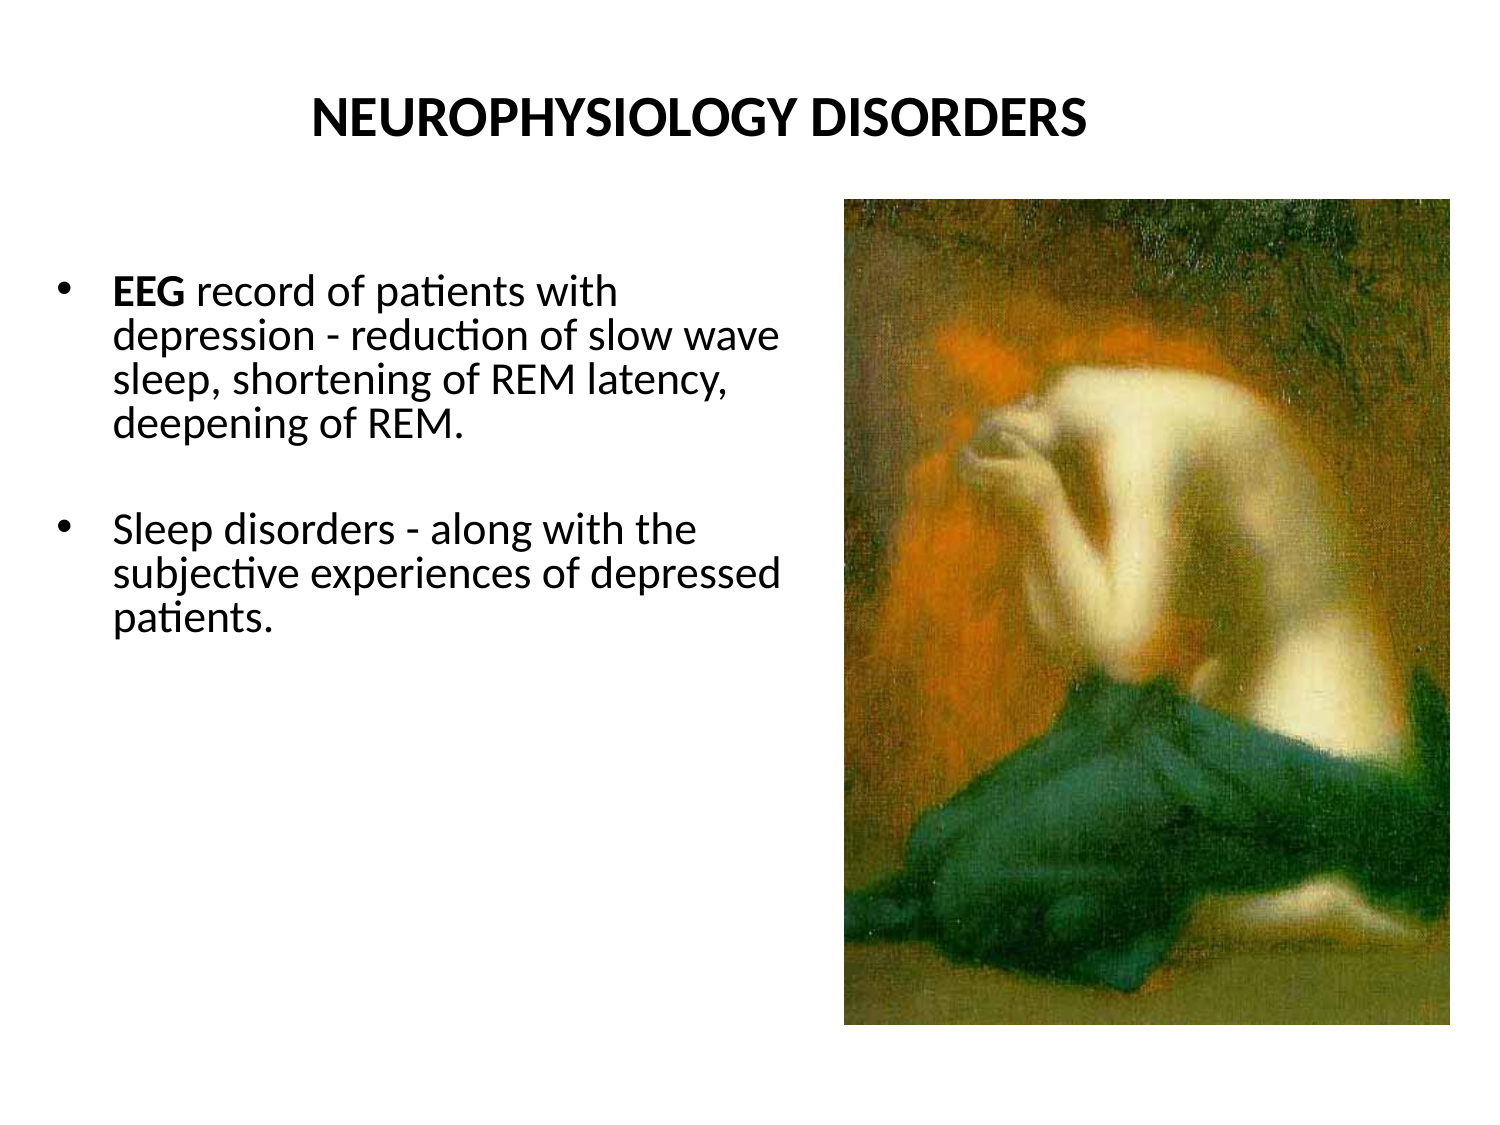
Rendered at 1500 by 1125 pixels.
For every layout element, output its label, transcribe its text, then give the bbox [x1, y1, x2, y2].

title NEUROPHYSIOLOGY DISORDERS [62, 78, 1337, 162]
list EEG record of patients with depression - reduction of slow wave sleep, shortening of REM latency, deepening of REM. Sleep disorders - along with the subjective experiences of depressed patients. [40, 199, 813, 963]
picture [844, 199, 1451, 1026]
